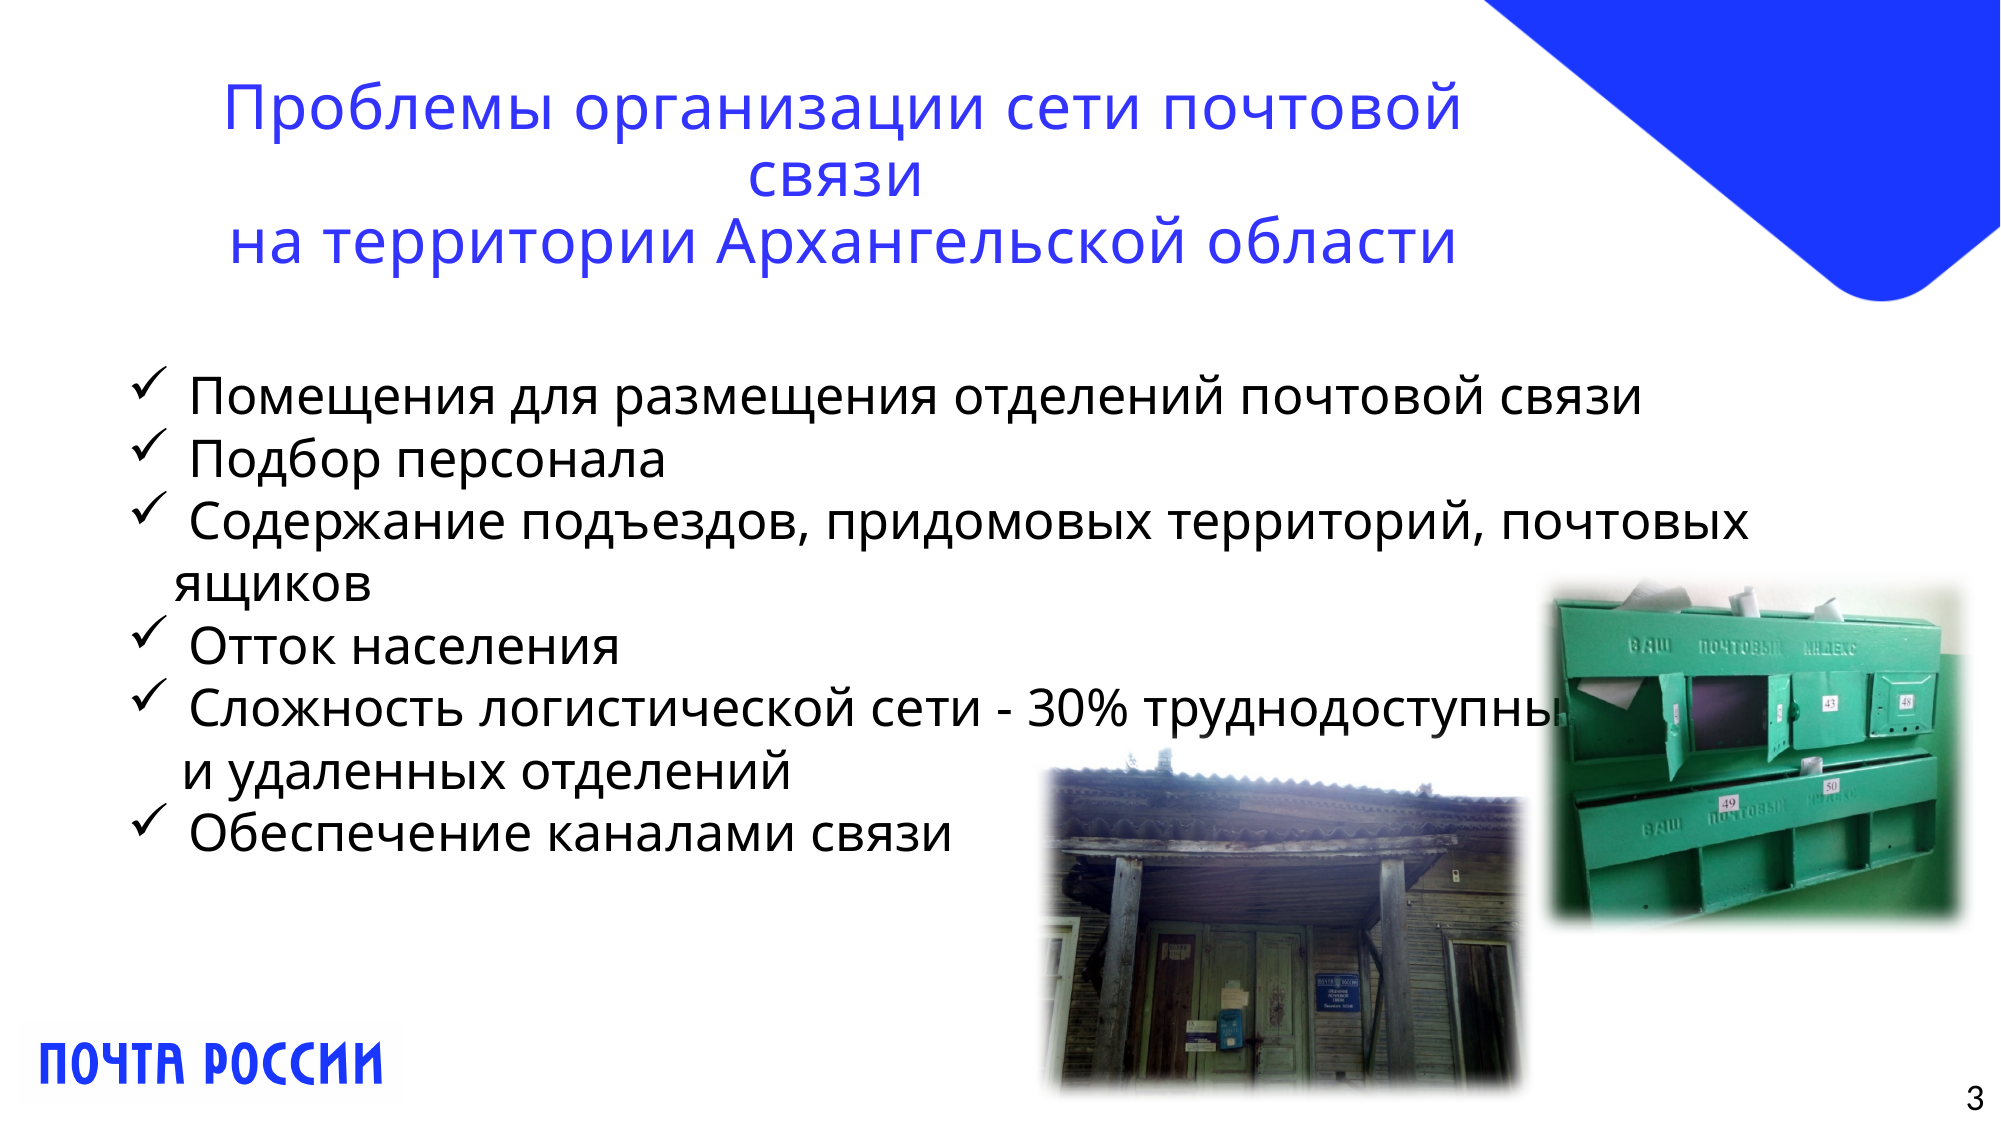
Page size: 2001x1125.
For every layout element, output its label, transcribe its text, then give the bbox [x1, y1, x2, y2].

text_box Проблемы организации сети почтовой связи на территории Архангельской области [112, 67, 1577, 247]
text_box Помещения для размещения отделений почтовой связи Подбор персонала Содержание подъездов, придомовых территорий, почтовых ящиков Отток населения Сложность логистической сети - 30% труднодоступных и удаленных отделений Обеспечение каналами связи [112, 247, 1793, 950]
text_box 3 [1950, 1065, 2000, 1125]
picture [0, 0, 2001, 1125]
